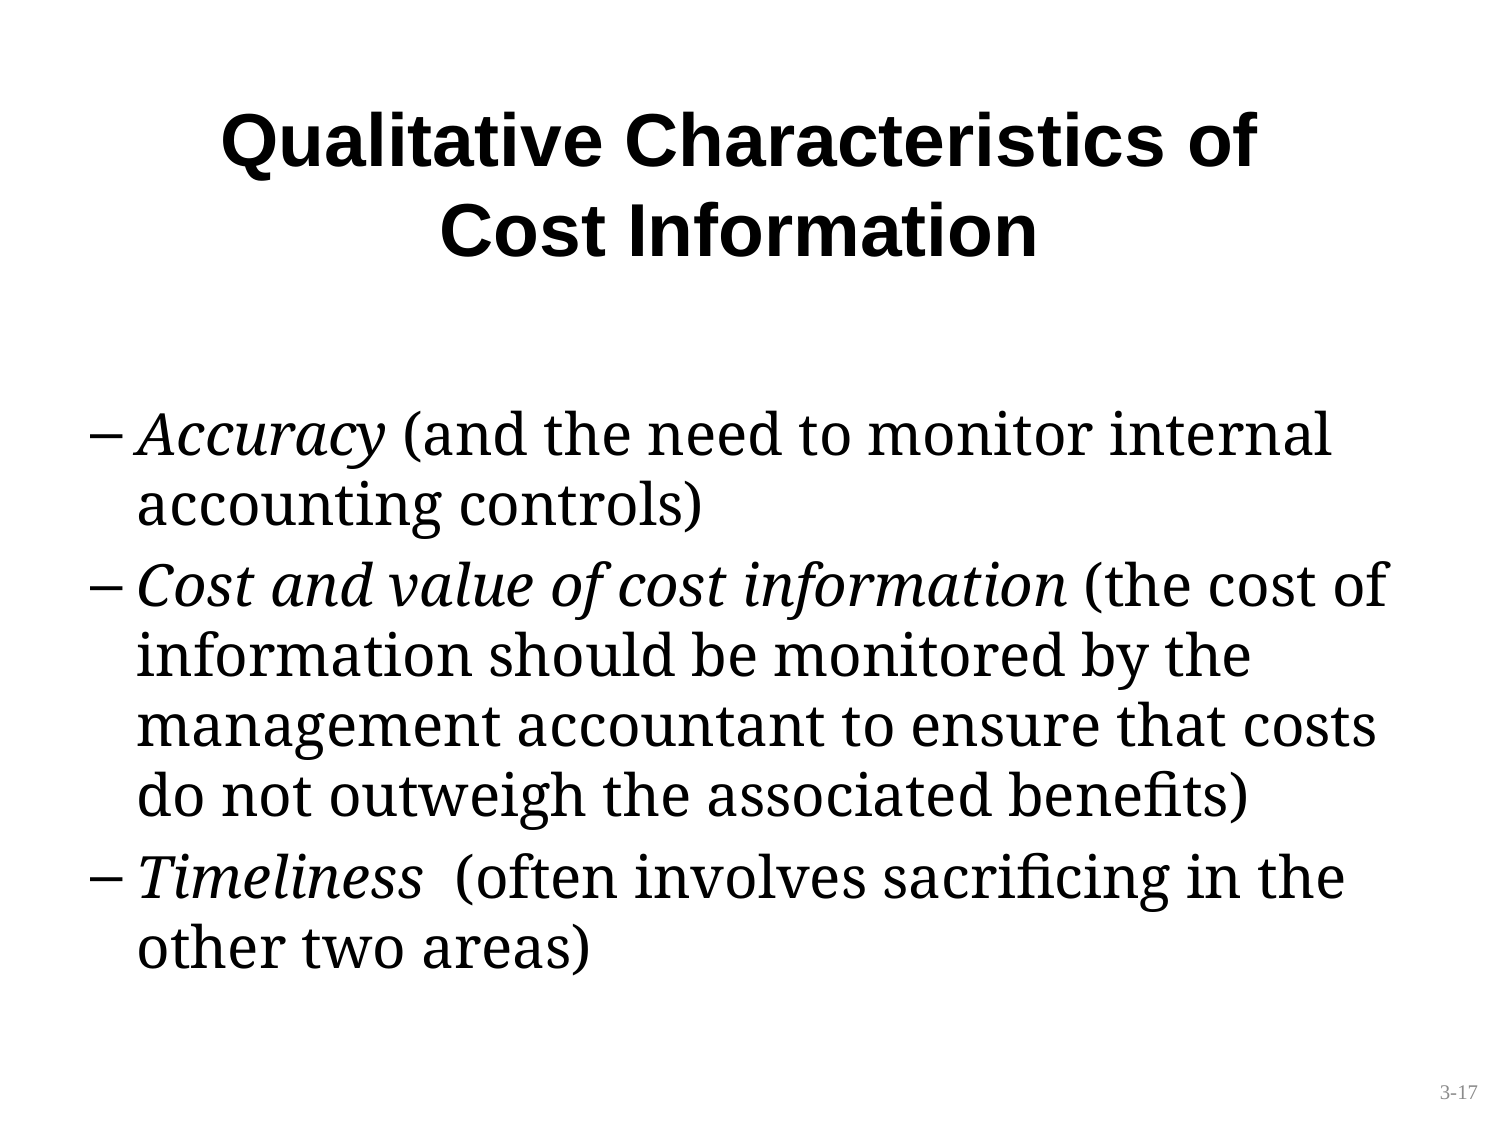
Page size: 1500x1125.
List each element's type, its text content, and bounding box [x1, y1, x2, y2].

title Qualitative Characteristics of Cost Information [162, 74, 1338, 288]
list Accuracy (and the need to monitor internal accounting controls) Cost and value of cost information (the cost of information should be monitored by the management accountant to ensure that costs do not outweigh the associated benefits) Timeliness (often involves sacrificing in the other two areas) [0, 312, 1463, 1088]
slide_number 3-17 [1417, 1068, 1494, 1114]
